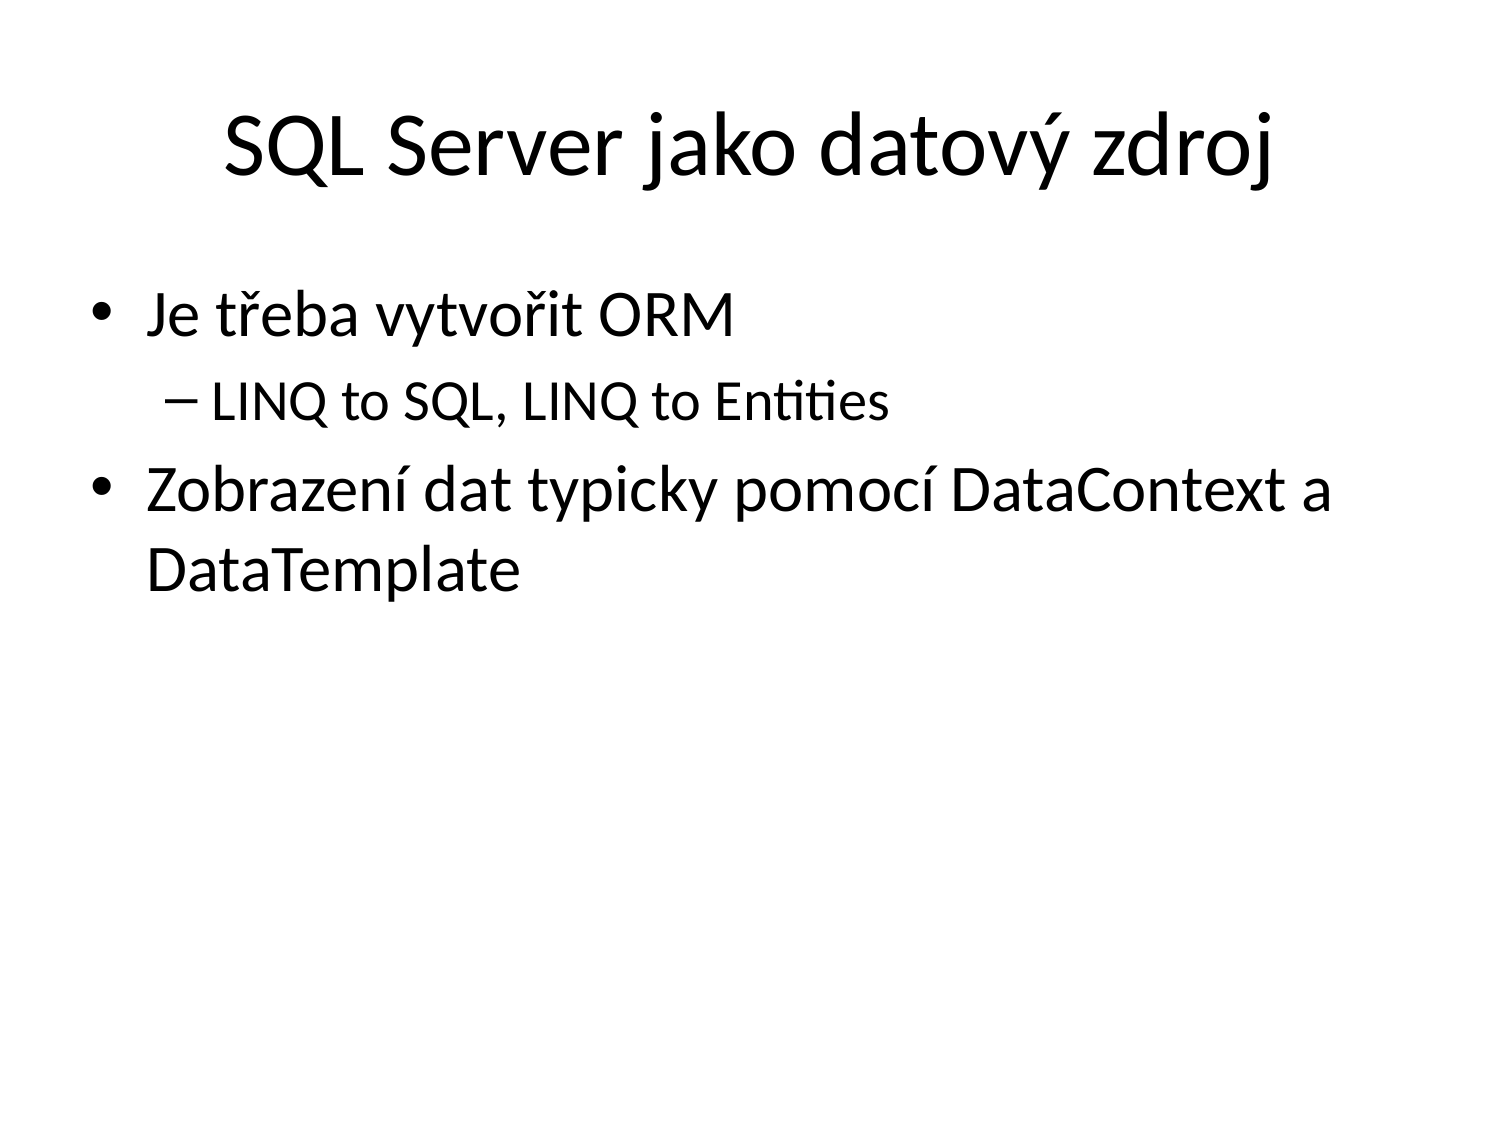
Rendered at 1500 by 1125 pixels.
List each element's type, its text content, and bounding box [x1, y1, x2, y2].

title SQL Server jako datový zdroj [75, 45, 1425, 233]
list Je třeba vytvořit ORM LINQ to SQL, LINQ to Entities Zobrazení dat typicky pomocí DataContext a DataTemplate [75, 262, 1425, 1005]
